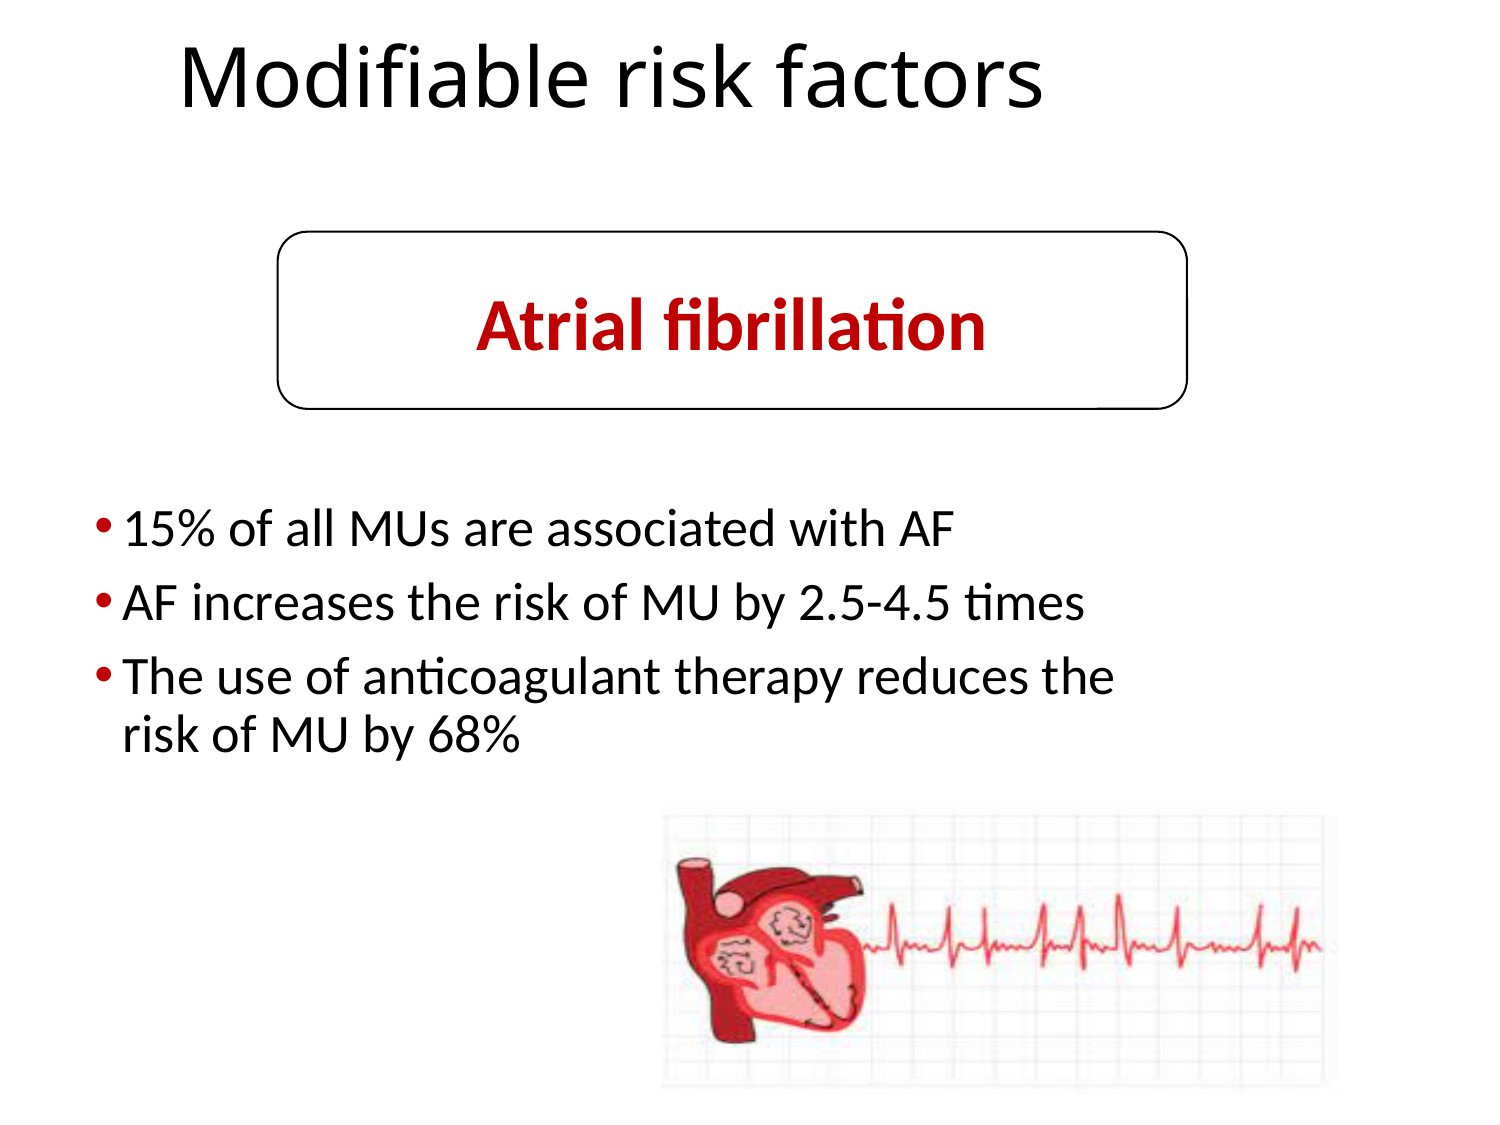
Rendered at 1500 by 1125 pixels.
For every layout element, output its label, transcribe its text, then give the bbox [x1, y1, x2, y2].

title Modifiable risk factors [75, 40, 1451, 220]
picture [643, 800, 1349, 1106]
list 15% of all MUs are associated with AF AF increases the risk of MU by 2.5-4.5 times The use of anticoagulant therapy reduces the risk of MU by 68% [79, 278, 1192, 1125]
text_box Atrial fibrillation [276, 230, 1189, 410]
